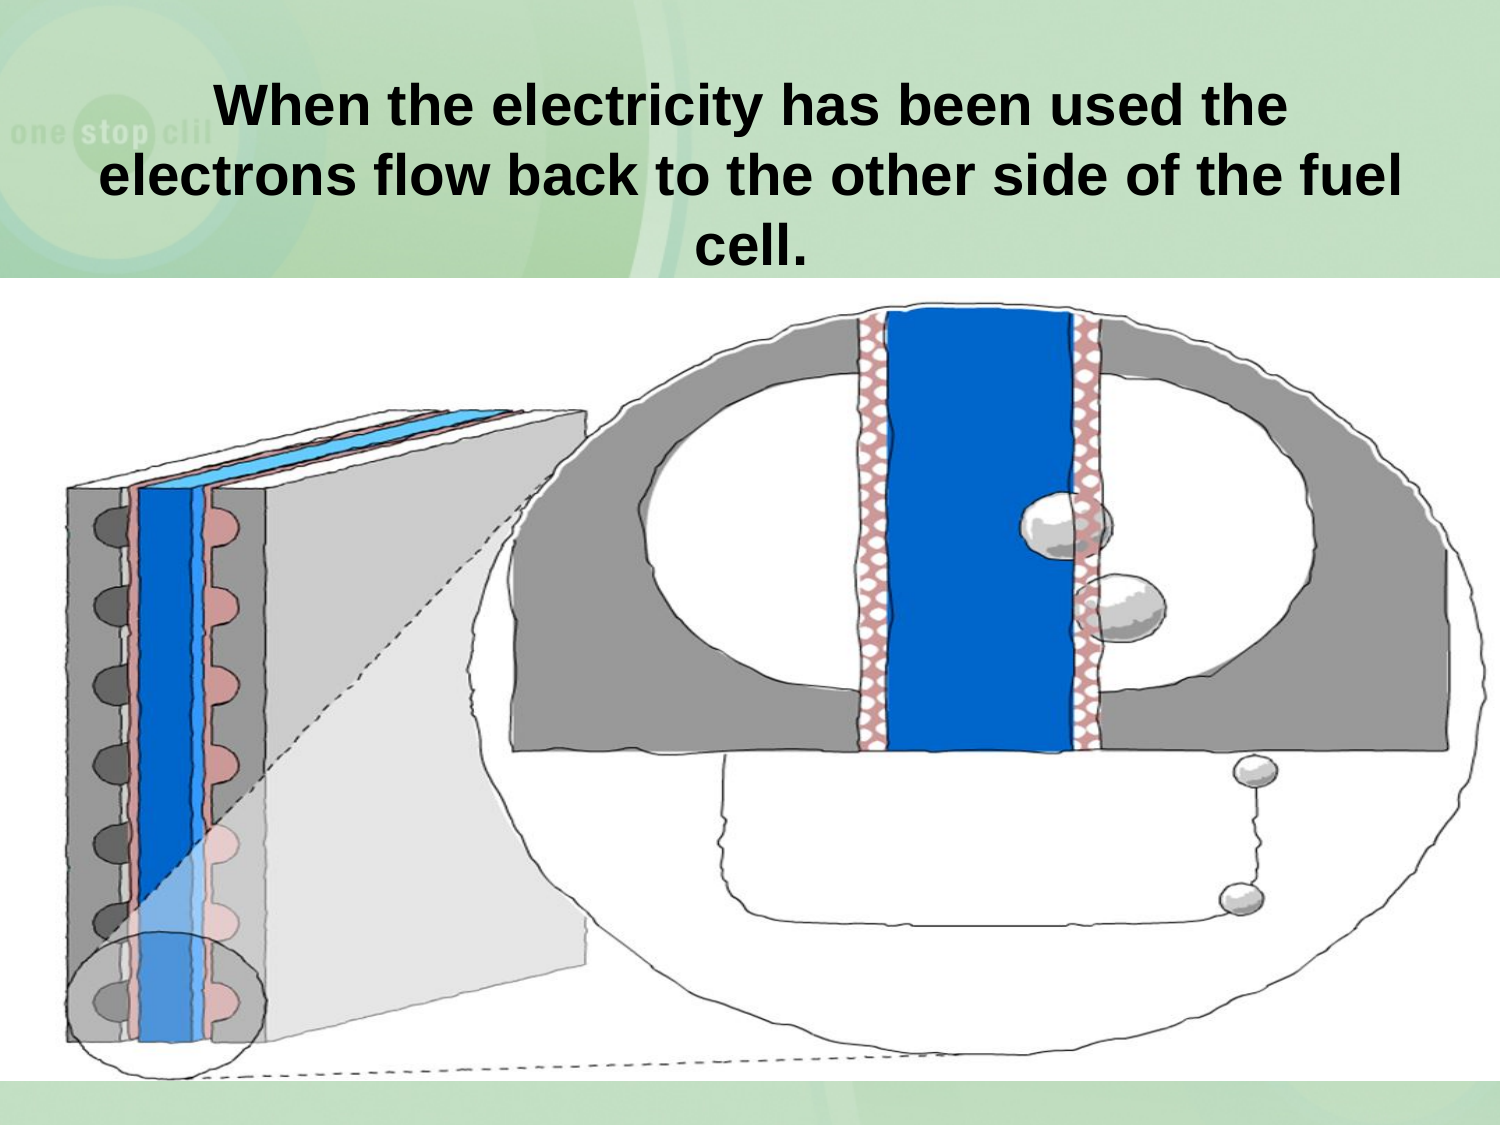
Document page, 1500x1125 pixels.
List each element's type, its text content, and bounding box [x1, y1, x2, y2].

picture [0, 0, 1500, 1125]
title When the electricity has been used the electrons flow back to the other side of the fuel cell. [76, 78, 1427, 266]
